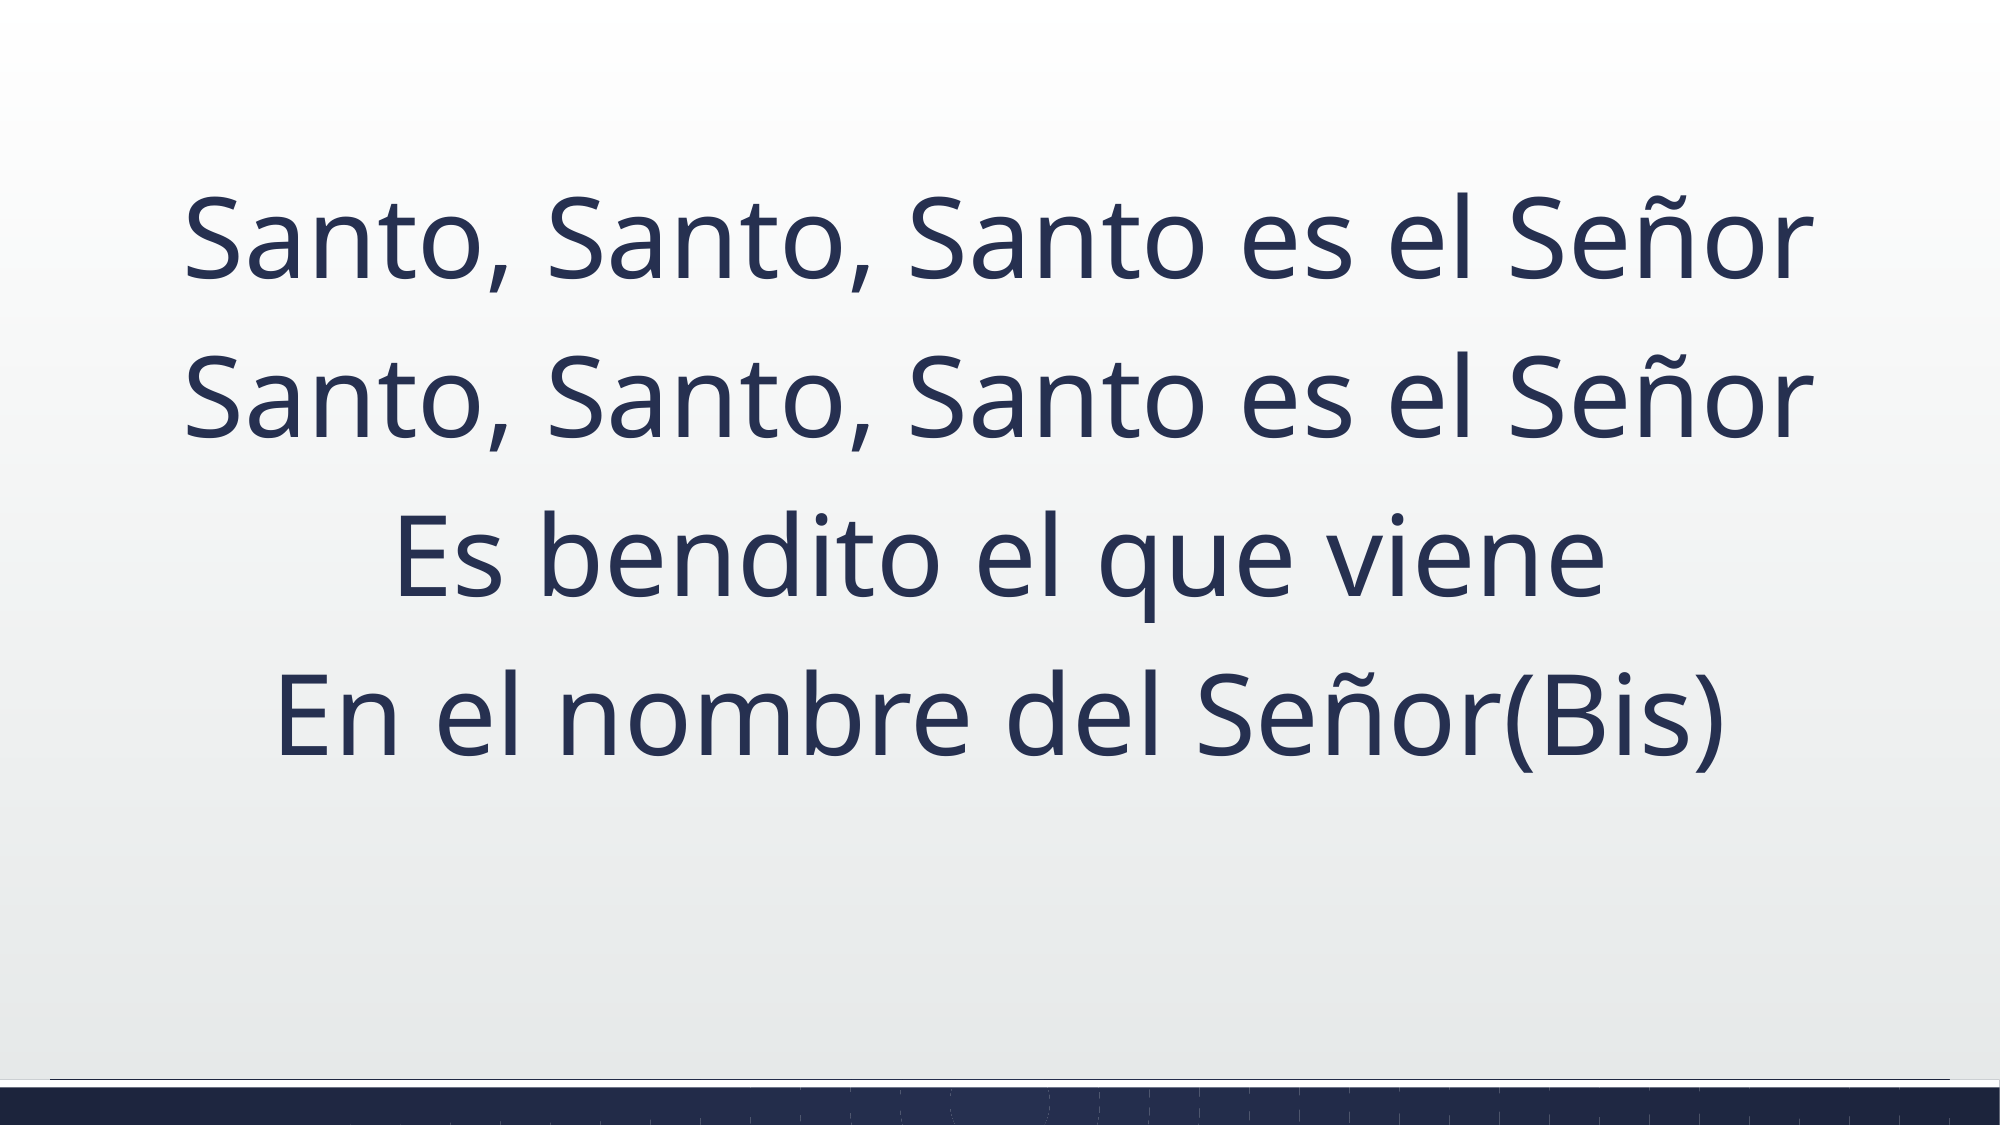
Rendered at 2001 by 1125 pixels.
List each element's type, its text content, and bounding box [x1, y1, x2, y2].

list Santo, Santo, Santo es el Señor Santo, Santo, Santo es el Señor Es bendito el que viene En el nombre del Señor(Bis) [137, 174, 1863, 1014]
